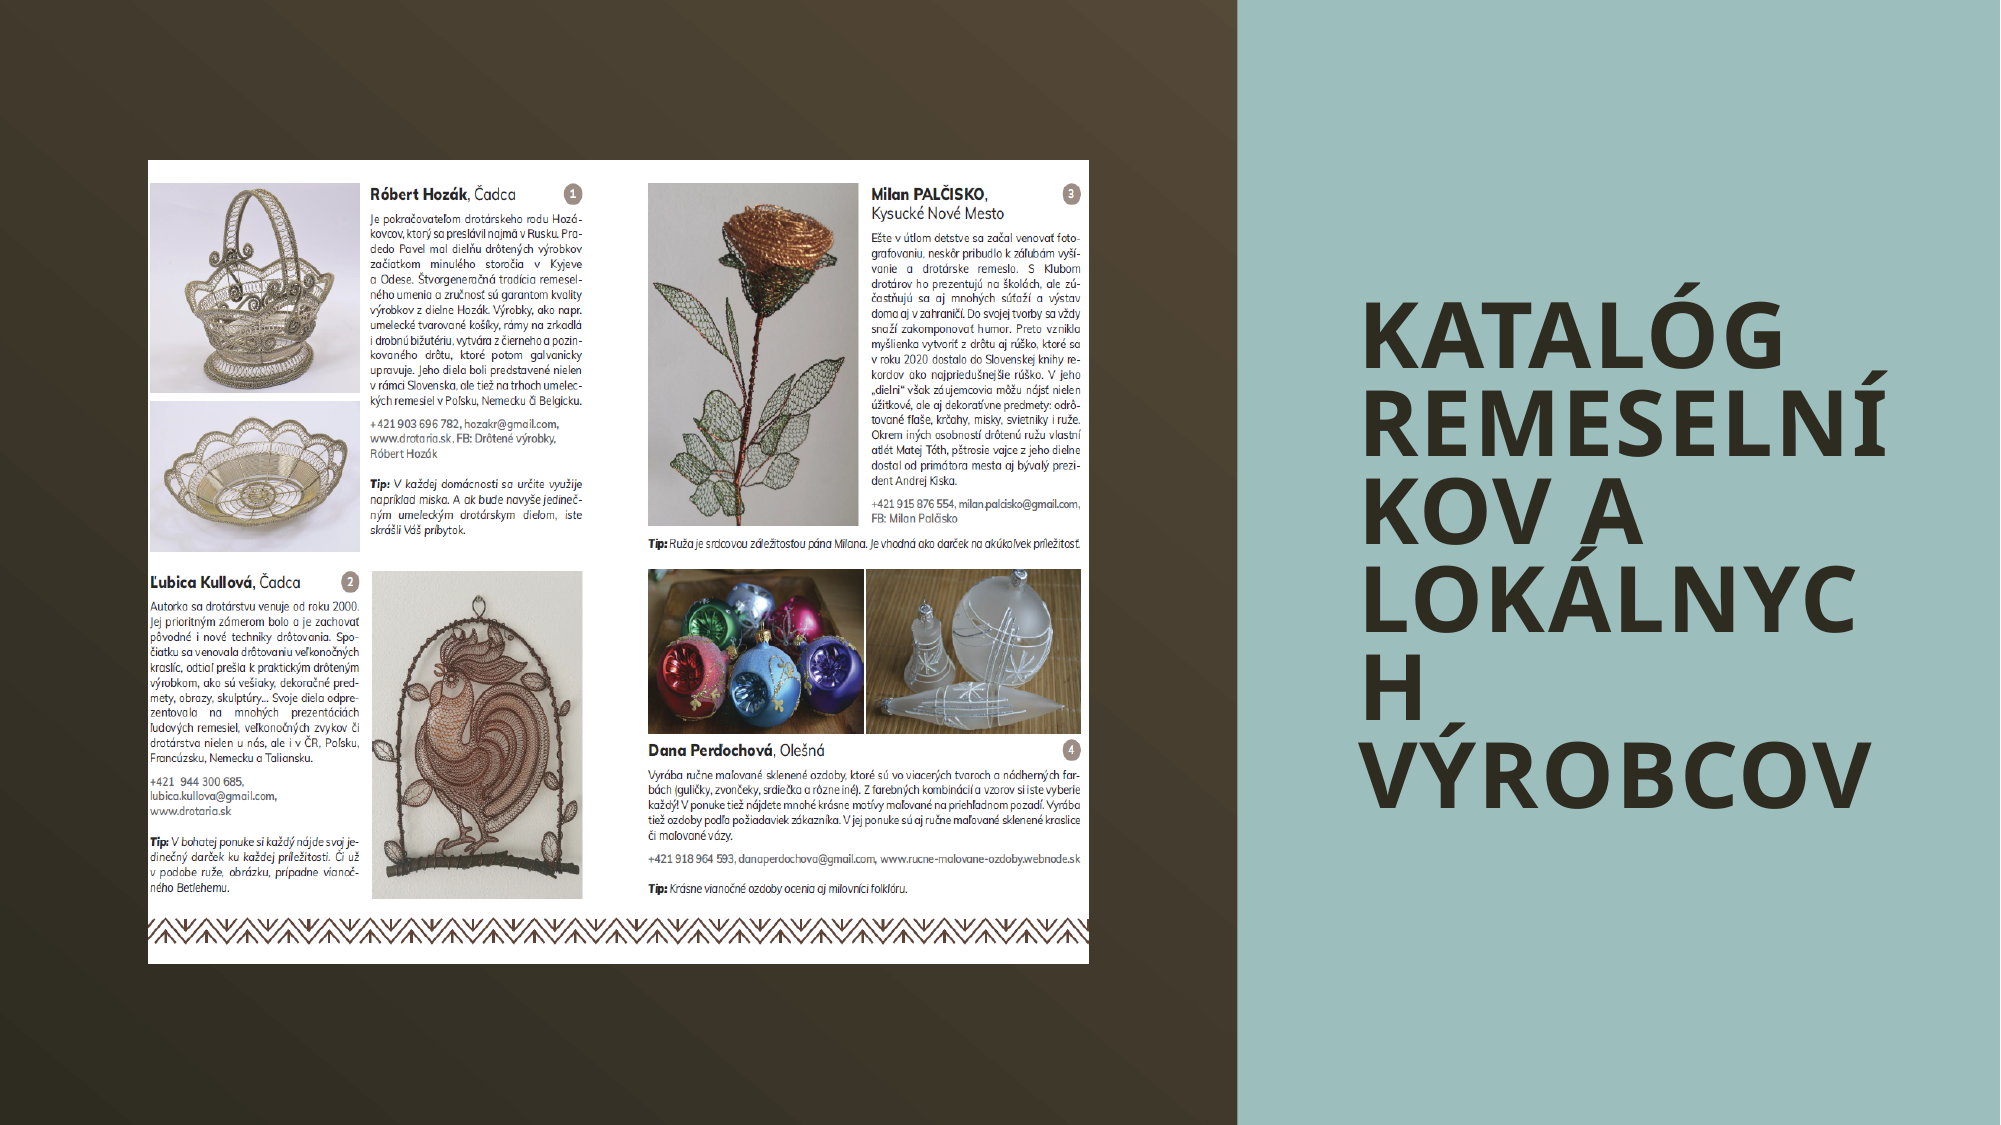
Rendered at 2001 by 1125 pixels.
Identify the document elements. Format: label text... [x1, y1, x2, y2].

chart [148, 159, 1090, 964]
text_box [0, 0, 1236, 1125]
title KATALóg remeselníkov a lokálnych výrobcov [1343, 105, 1949, 1020]
text_box [1236, 0, 2000, 1125]
